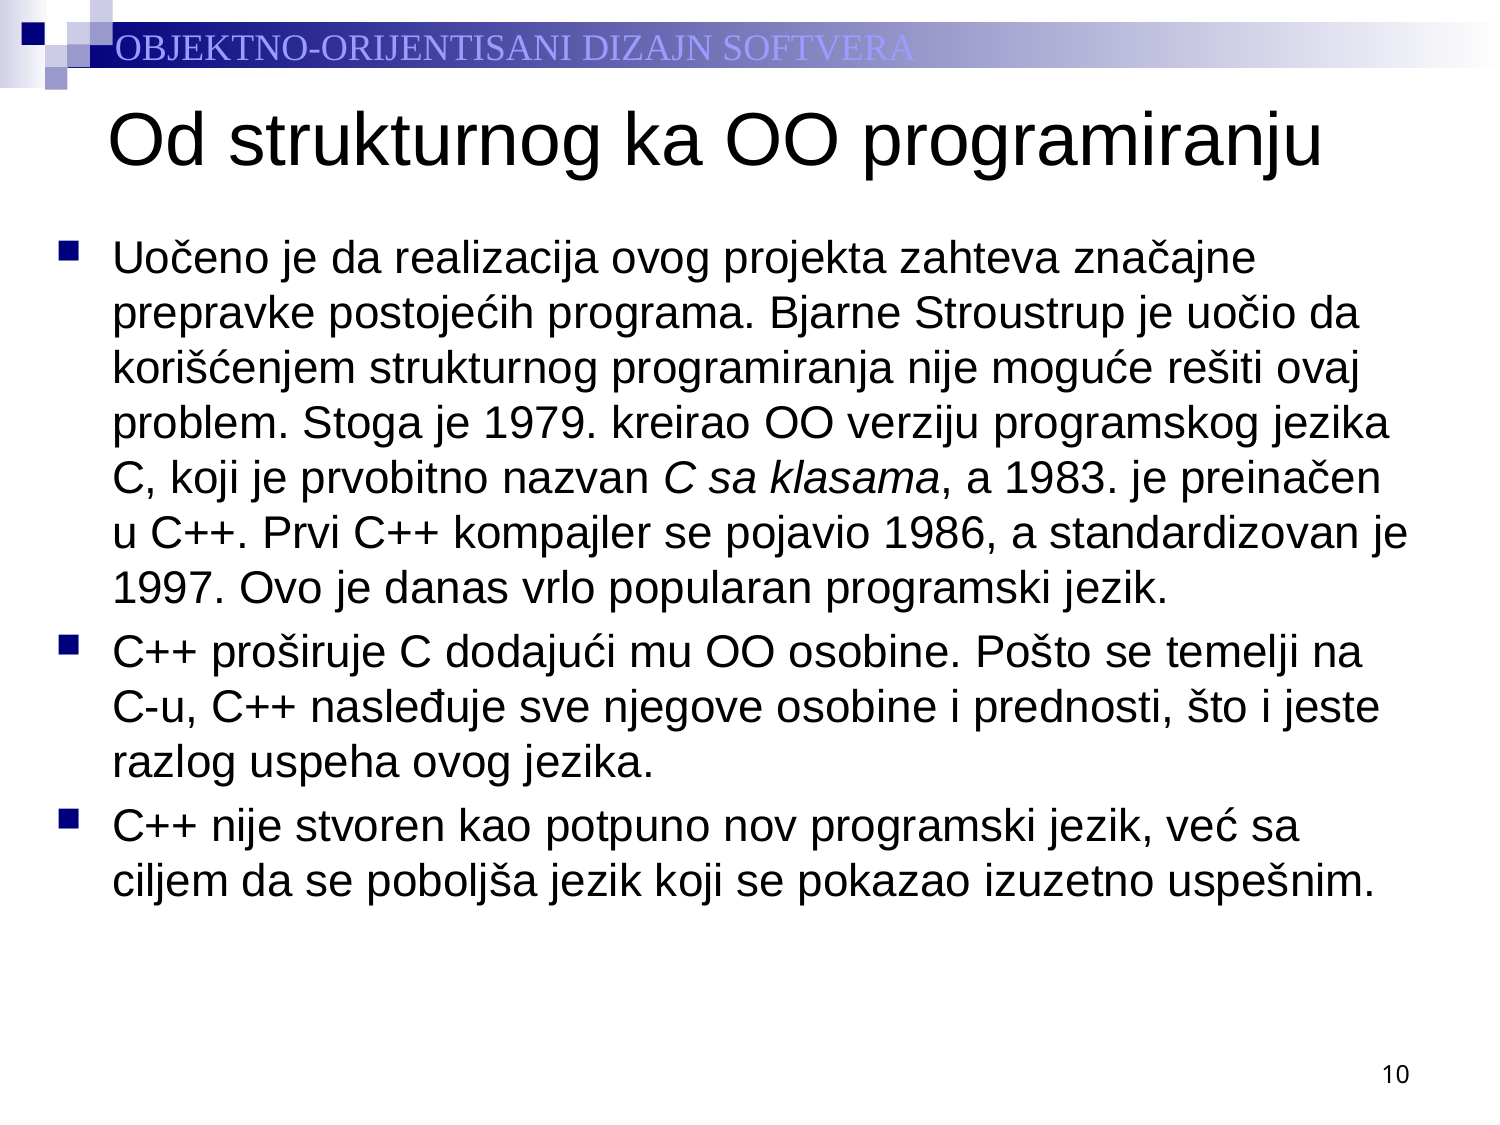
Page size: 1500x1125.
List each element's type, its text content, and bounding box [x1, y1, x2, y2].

text_box Uočeno je da realizacija ovog projekta zahteva značajne prepravke postojećih programa. Bjarne Stroustrup je uočio da korišćenjem strukturnog programiranja nije moguće rešiti ovaj problem. Stoga je 1979. kreirao OO verziju programskog jezika C, koji je prvobitno nazvan C sa klasama, a 1983. je preinačen u C++. Prvi C++ kompajler se pojavio 1986, a standardizovan je 1997. Ovo je danas vrlo popularan programski jezik. C++ proširuje C dodajući mu OO osobine. Pošto se temelji na C-u, C++ nasleđuje sve njegove osobine i prednosti, što i jeste razlog uspeha ovog jezika. C++ nije stvoren kao potpuno nov programski jezik, već sa ciljem da se poboljša jezik koji se pokazao izuzetno uspešnim. [41, 220, 1435, 965]
slide_number 10 [1074, 1024, 1426, 1101]
title Od strukturnog ka OO programiranju [92, 75, 1459, 197]
